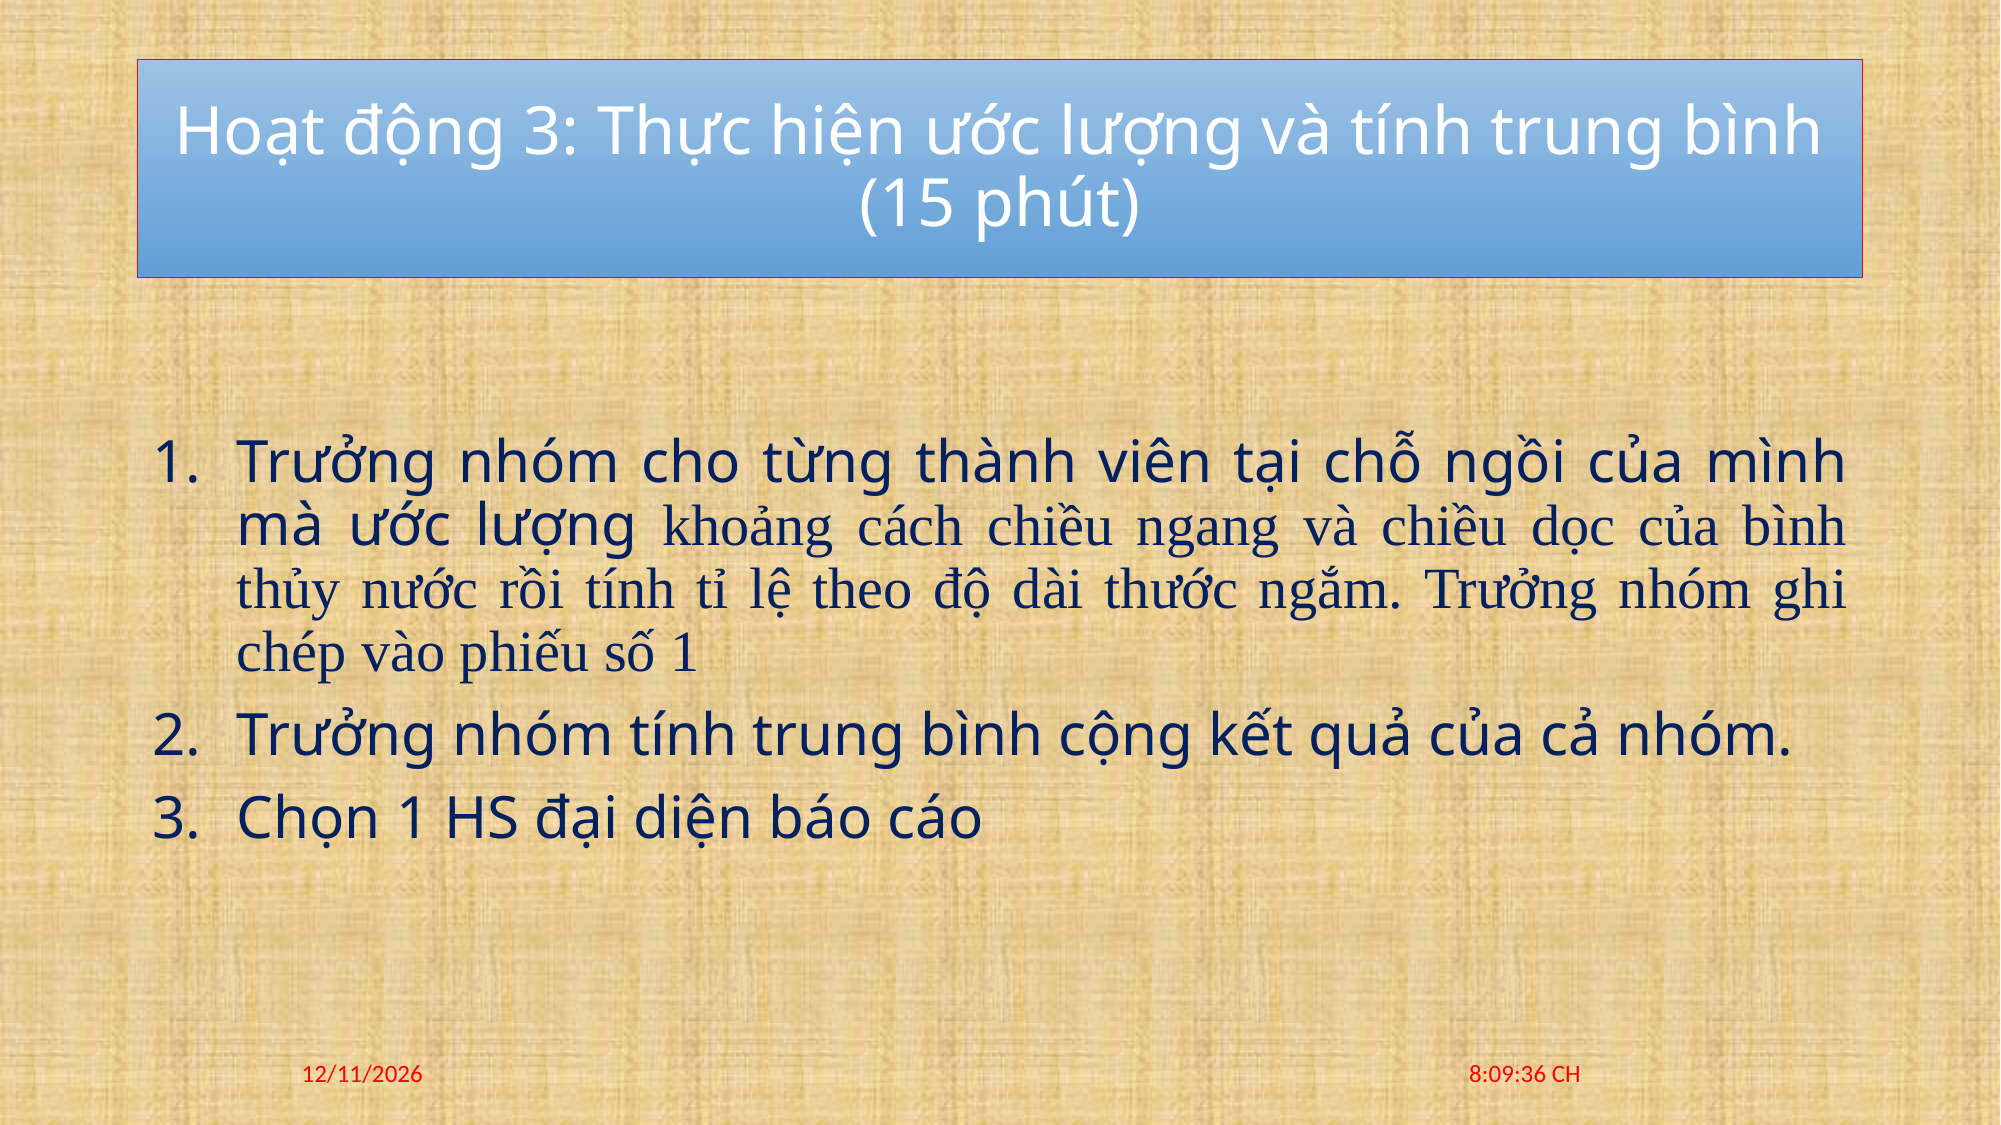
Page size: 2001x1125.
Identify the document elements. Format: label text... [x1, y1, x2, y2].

title Hoạt động 3: Thực hiện ước lượng và tính trung bình (15 phút) [137, 59, 1863, 278]
footer 8:09:36 CH [1187, 1042, 1863, 1103]
list Trưởng nhóm cho từng thành viên tại chỗ ngồi của mình mà ước lượng khoảng cách chiều ngang và chiều dọc của bình thủy nước rồi tính tỉ lệ theo độ dài thước ngắm. Trưởng nhóm ghi chép vào phiếu số 1 Trưởng nhóm tính trung bình cộng kết quả của cả nhóm. Chọn 1 HS đại diện báo cáo [137, 424, 1863, 1014]
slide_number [137, 1042, 588, 1103]
picture [0, 0, 2001, 1125]
